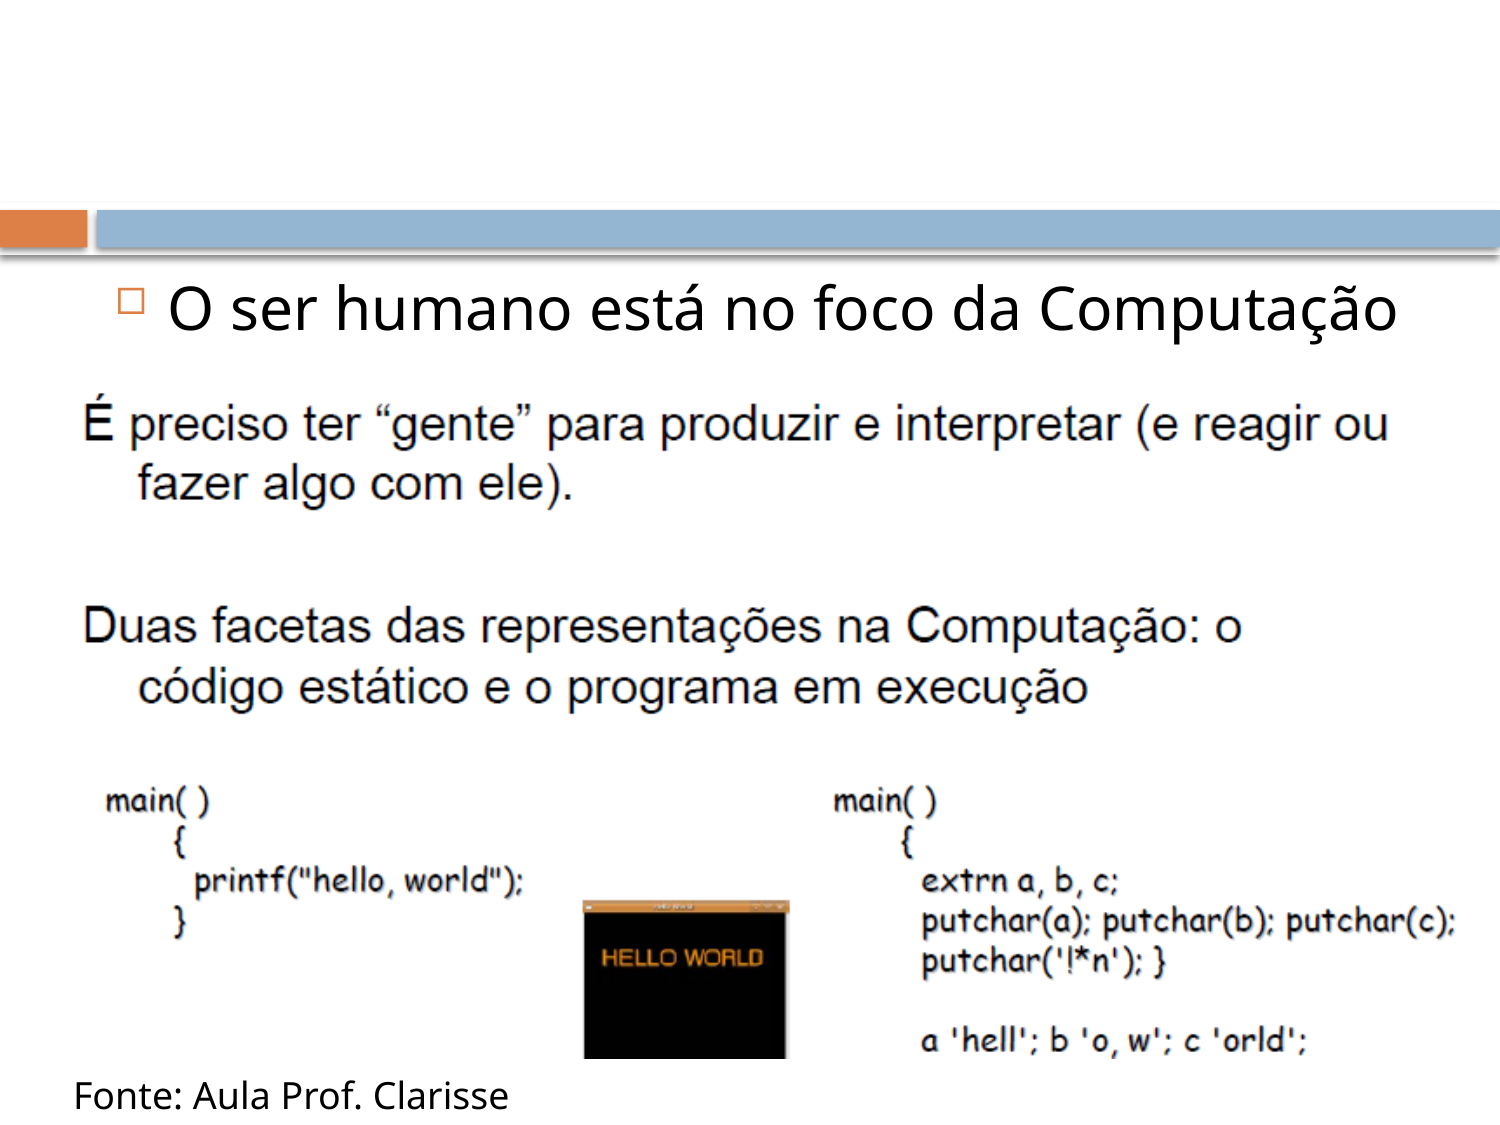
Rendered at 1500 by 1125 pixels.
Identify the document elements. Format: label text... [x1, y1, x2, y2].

text_box Fonte: Aula Prof. Clarisse [58, 1064, 525, 1125]
list O ser humano está no foco da Computação [100, 262, 1438, 384]
picture [64, 385, 1471, 1059]
